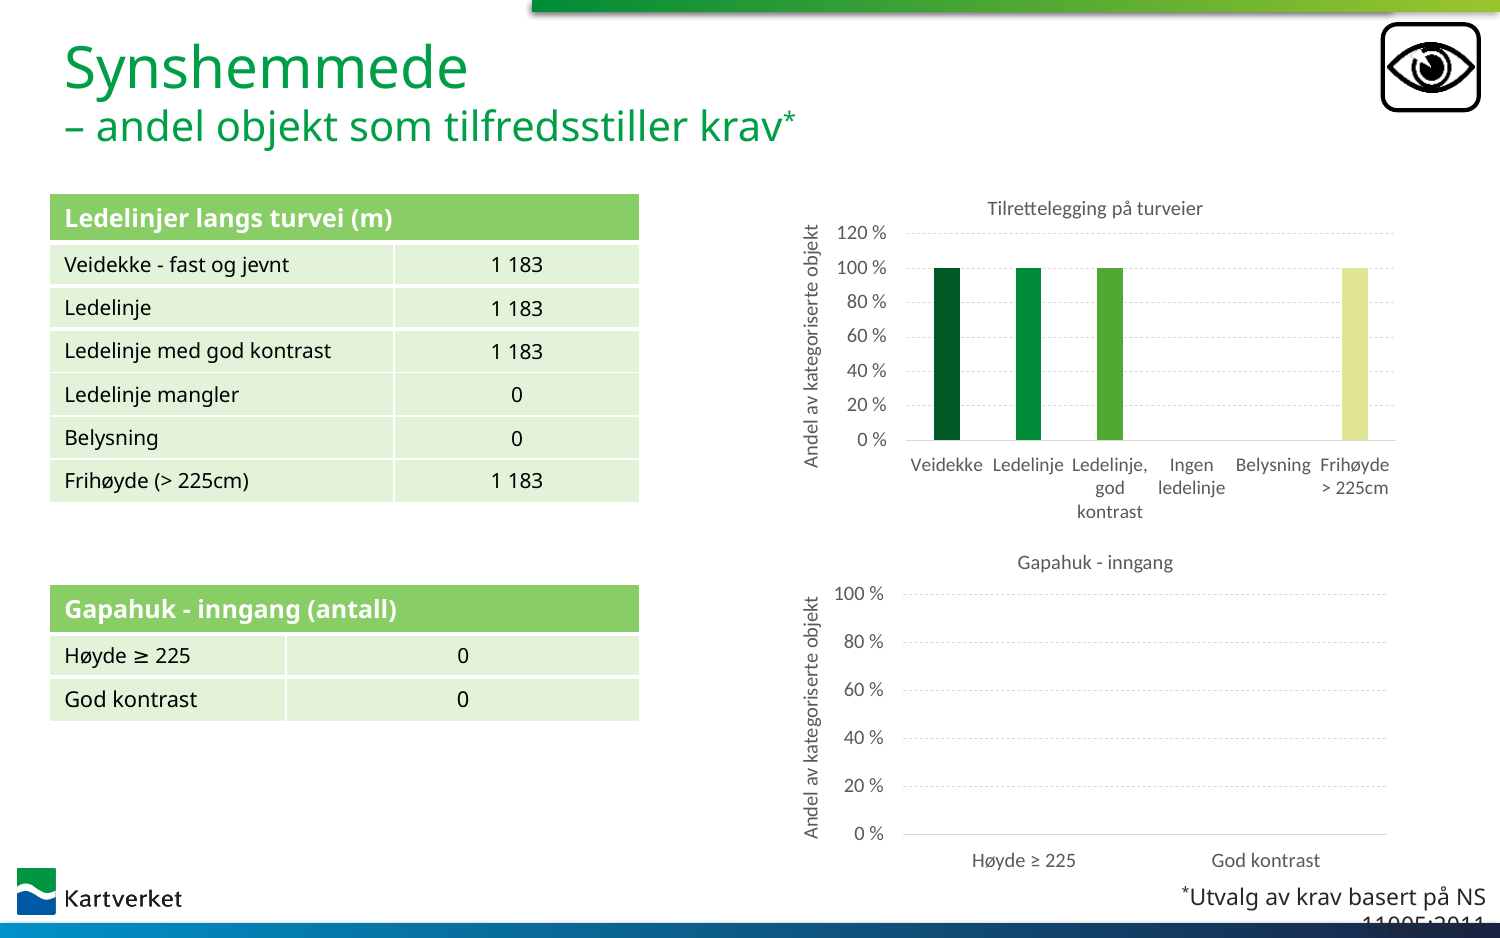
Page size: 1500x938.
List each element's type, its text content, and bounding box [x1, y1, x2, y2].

table_cell Ledelinje mangler [50, 373, 393, 415]
table_cell 1 183 [395, 460, 639, 502]
table_cell 0 [395, 373, 639, 415]
table_header Gapahuk - inngang (antall) [50, 585, 639, 632]
table_cell 0 [287, 679, 639, 721]
table_cell 1 183 [395, 331, 639, 372]
table_cell 1 183 [395, 245, 639, 284]
table_cell 1 183 [395, 288, 639, 327]
picture [791, 187, 1400, 526]
picture [791, 541, 1400, 880]
table_cell Belysning [50, 417, 393, 458]
table_cell God kontrast [50, 679, 285, 721]
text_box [1382, 24, 1480, 111]
table_cell 0 [395, 417, 639, 458]
table_cell Frihøyde (> 225cm) [50, 460, 393, 502]
table_header Ledelinjer langs turvei (m) [50, 194, 639, 240]
table_cell Ledelinje [50, 288, 393, 327]
text_box *Utvalg av krav basert på NS 11005:2011 [1068, 873, 1500, 938]
table_cell 0 [287, 636, 639, 675]
table_cell Ledelinje med god kontrast [50, 331, 393, 372]
table_cell Høyde ≥ 225 [50, 636, 285, 675]
table_cell Veidekke - fast og jevnt [50, 245, 393, 284]
text_box Synshemmede – andel objekt som tilfredsstiller krav* [49, 24, 1431, 158]
